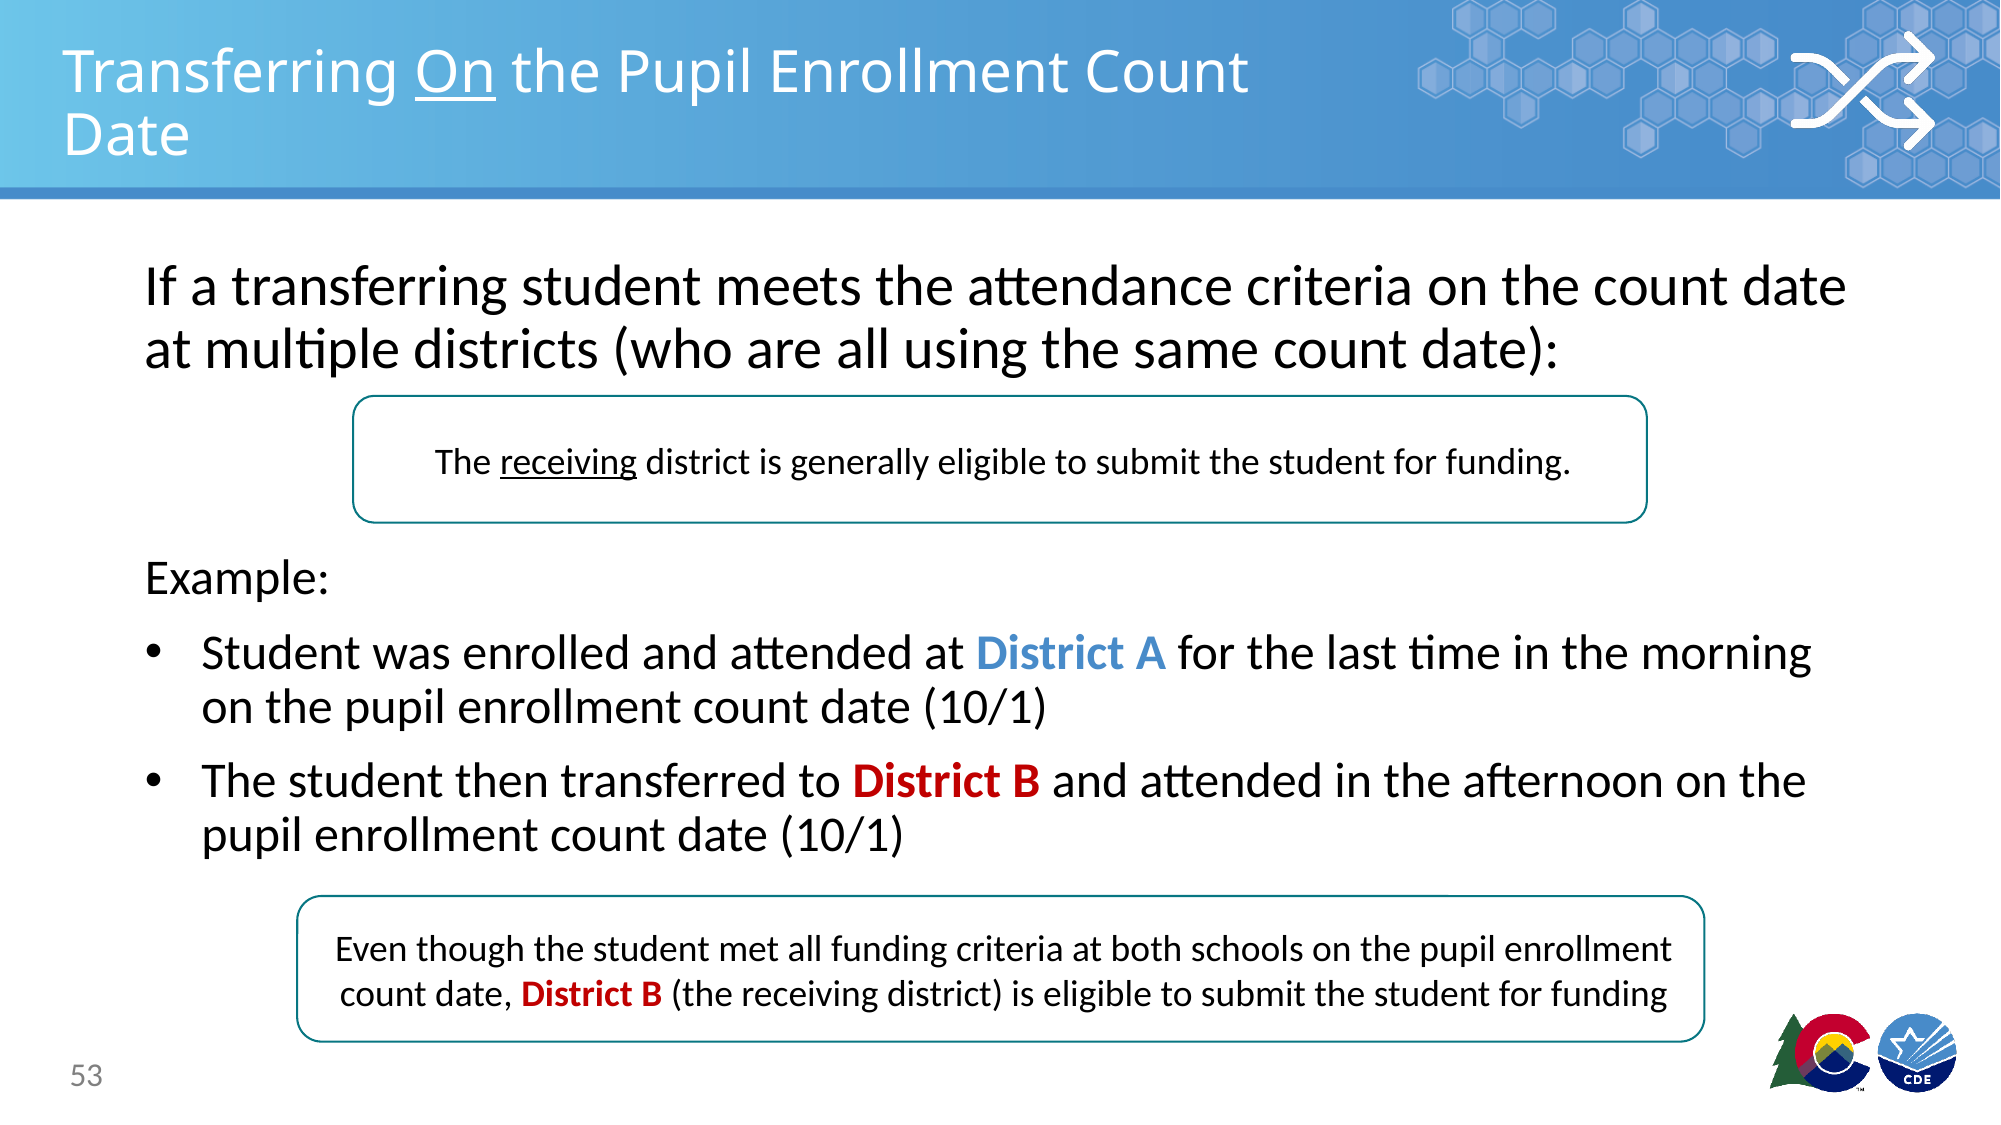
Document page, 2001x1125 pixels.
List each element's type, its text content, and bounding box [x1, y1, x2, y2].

slide_number 53 [54, 1042, 505, 1103]
title Transferring On the Pupil Enrollment Count Date [62, 41, 1314, 166]
text_box Even though the student met all funding criteria at both schools on the pupil enrollment count date, District B (the receiving district) is eligible to submit the student for funding [296, 894, 1706, 1043]
text_box The receiving district is generally eligible to submit the student for funding. [352, 394, 1648, 524]
picture [1768, 1012, 1957, 1093]
picture [0, 0, 2000, 200]
list If a transferring student meets the attendance criteria on the count date at multiple districts (who are all using the same count date): Example: Student was enrolled and attended at District A for the last time in the morning on the pupil enrollment count date (10/1) The student then transferred to District B and attended in the afternoon on the pupil enrollment count date (10/1) [137, 254, 1863, 969]
